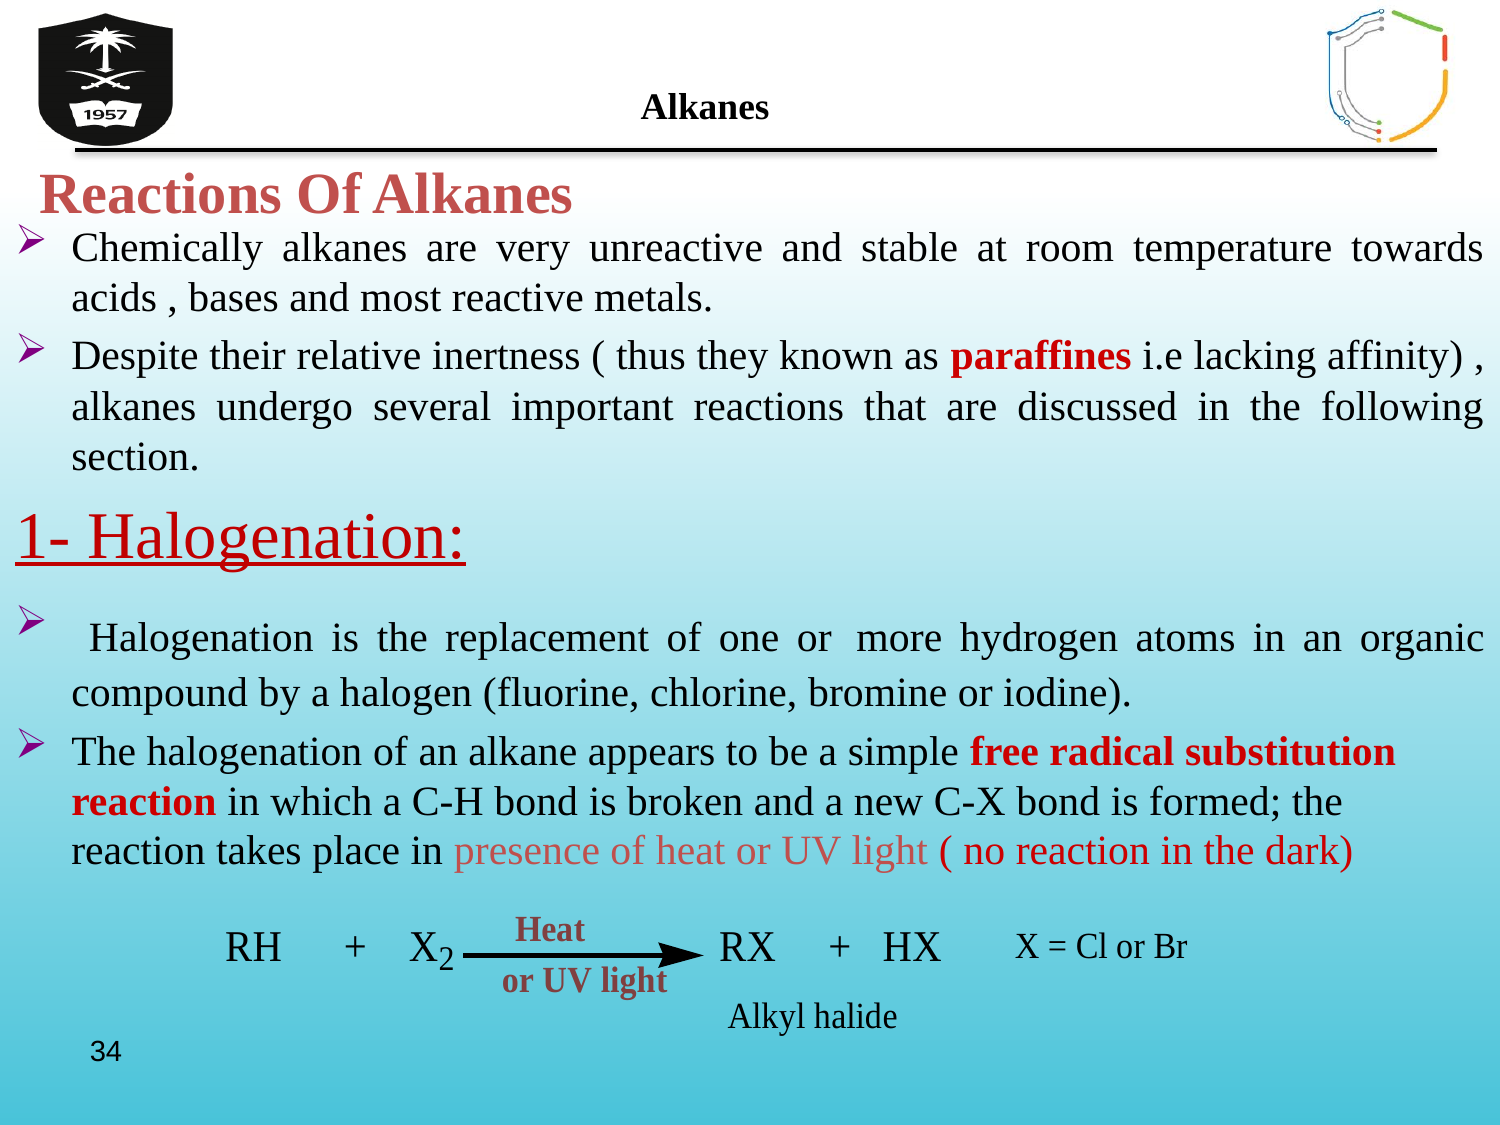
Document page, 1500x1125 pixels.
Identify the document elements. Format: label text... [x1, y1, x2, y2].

title Reactions Of Alkanes [1, 137, 627, 212]
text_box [224, 912, 1188, 1038]
list Chemically alkanes are very unreactive and stable at room temperature towards acids , bases and most reactive metals. Despite their relative inertness ( thus they known as paraffines i.e lacking affinity) , alkanes undergo several important reactions that are discussed in the following section. 1- Halogenation: Halogenation is the replacement of one or more hydrogen atoms in an organic compound by a halogen (fluorine, chlorine, bromine or iodine). The halogenation of an alkane appears to be a simple free radical substitution reaction in which a C-H bond is broken and a new C-X bond is formed; the reaction takes place in presence of heat or UV light ( no reaction in the dark) [0, 212, 1500, 950]
text_box Alkanes [625, 74, 785, 135]
text_box 34 [75, 1024, 425, 1103]
picture [1299, 0, 1476, 165]
picture [37, 12, 176, 151]
